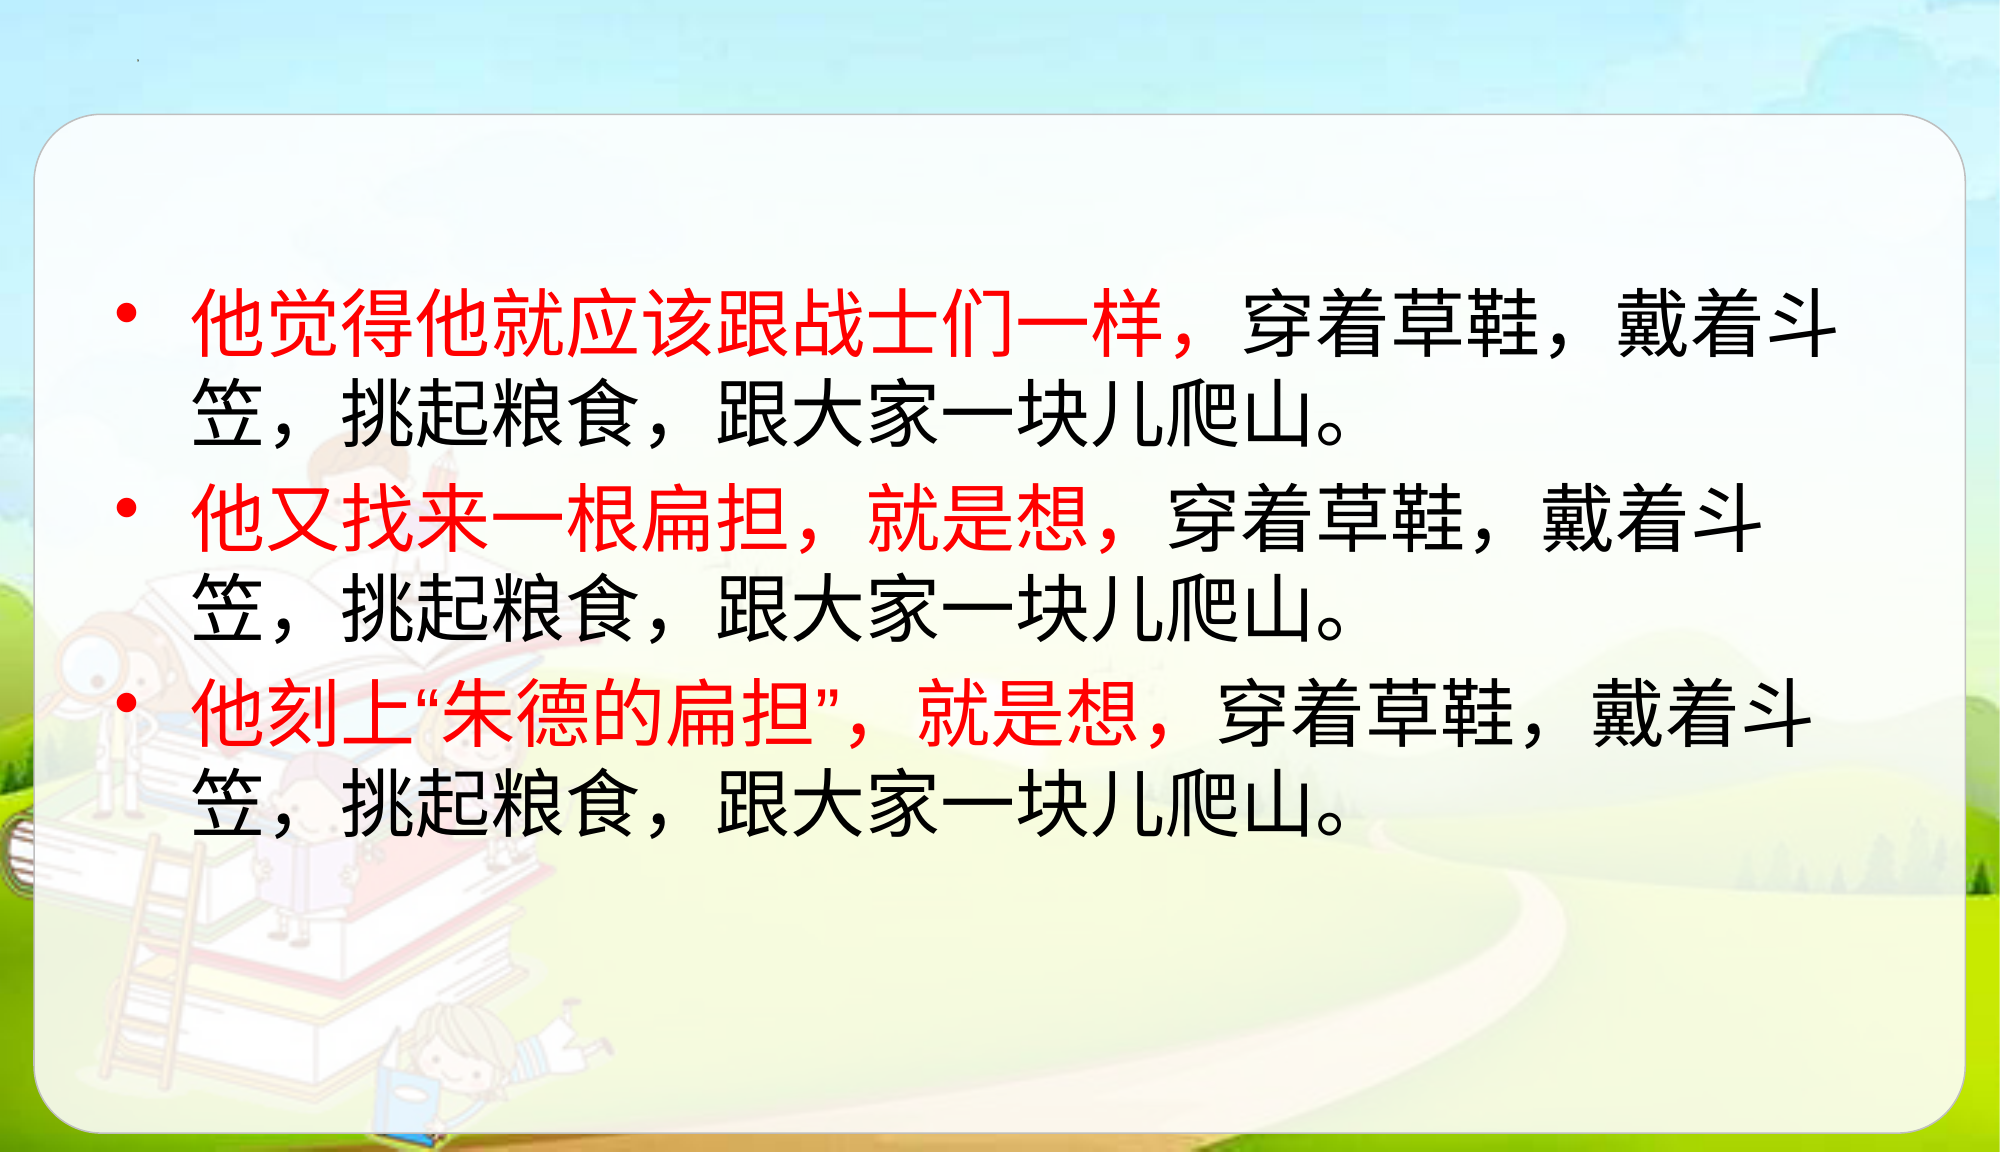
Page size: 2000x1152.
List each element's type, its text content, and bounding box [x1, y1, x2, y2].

picture [0, 0, 2000, 1152]
list 他觉得他就应该跟战士们一样，穿着草鞋，戴着斗笠，挑起粮食，跟大家一块儿爬山。 他又找来一根扁担，就是想，穿着草鞋，戴着斗笠，挑起粮食，跟大家一块儿爬山。 他刻上“朱德的扁担”，就是想，穿着草鞋，戴着斗笠，挑起粮食，跟大家一块儿爬山。 [99, 268, 1900, 1029]
